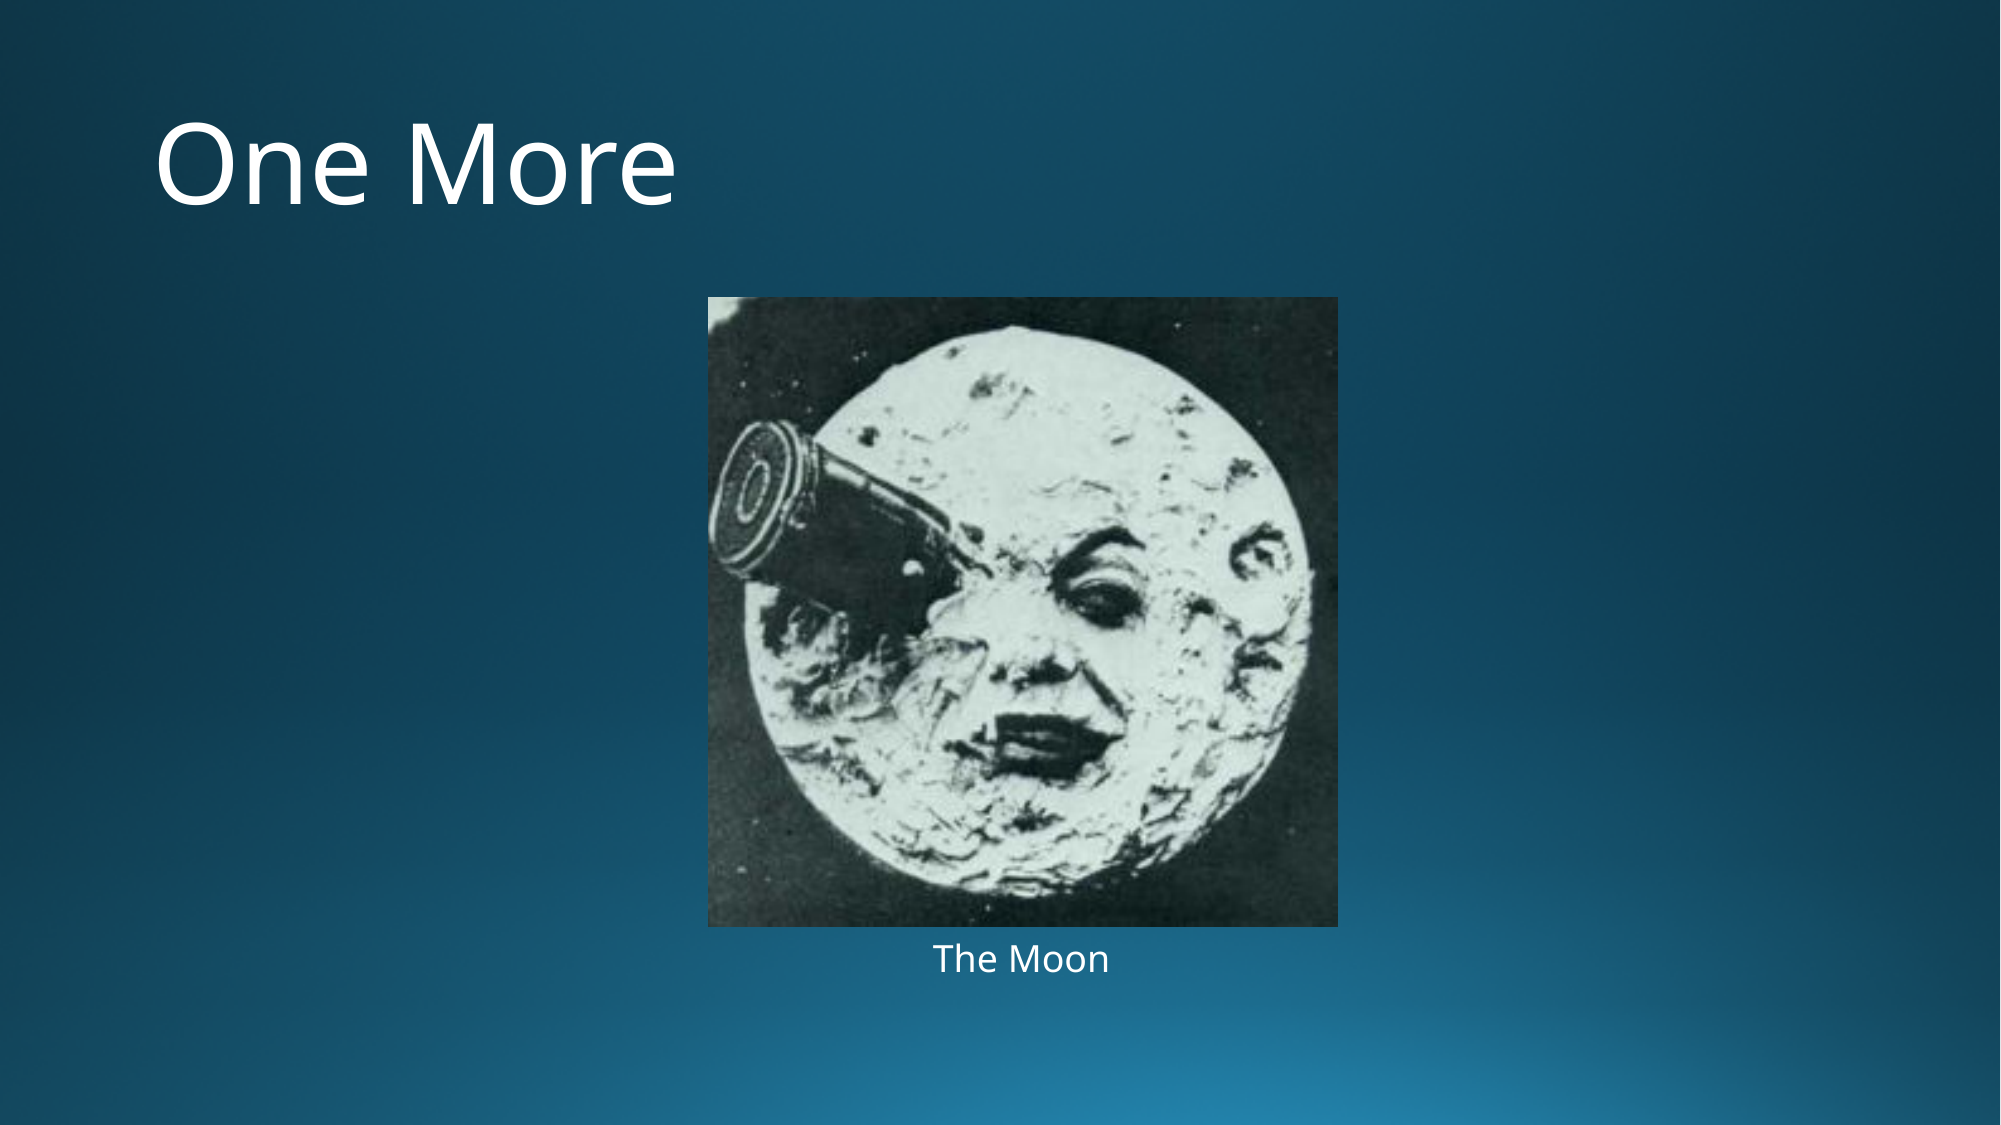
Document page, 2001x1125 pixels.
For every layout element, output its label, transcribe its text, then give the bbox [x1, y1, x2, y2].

title One More [137, 59, 1863, 278]
text_box The Moon [183, 927, 1861, 1011]
picture [0, 0, 2001, 1125]
